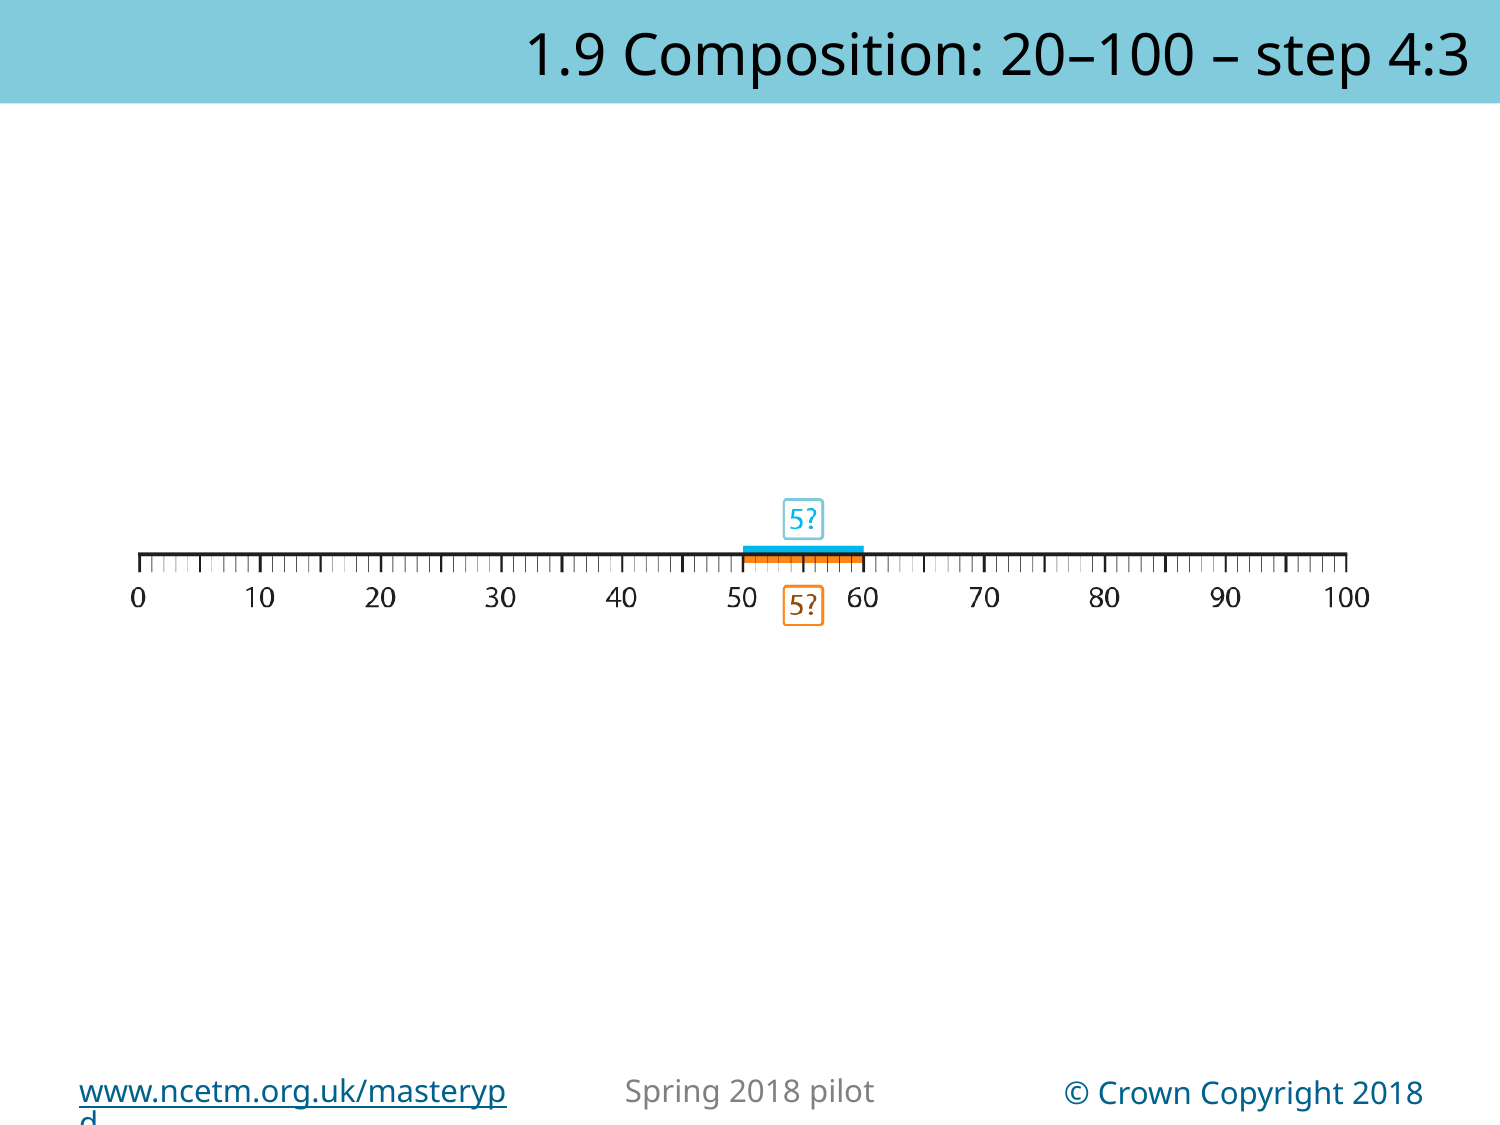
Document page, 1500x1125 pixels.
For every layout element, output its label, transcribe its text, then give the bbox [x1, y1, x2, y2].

picture [130, 498, 1370, 627]
list 1.9 Composition: 20–100 – step 4:3 [0, 0, 1500, 104]
